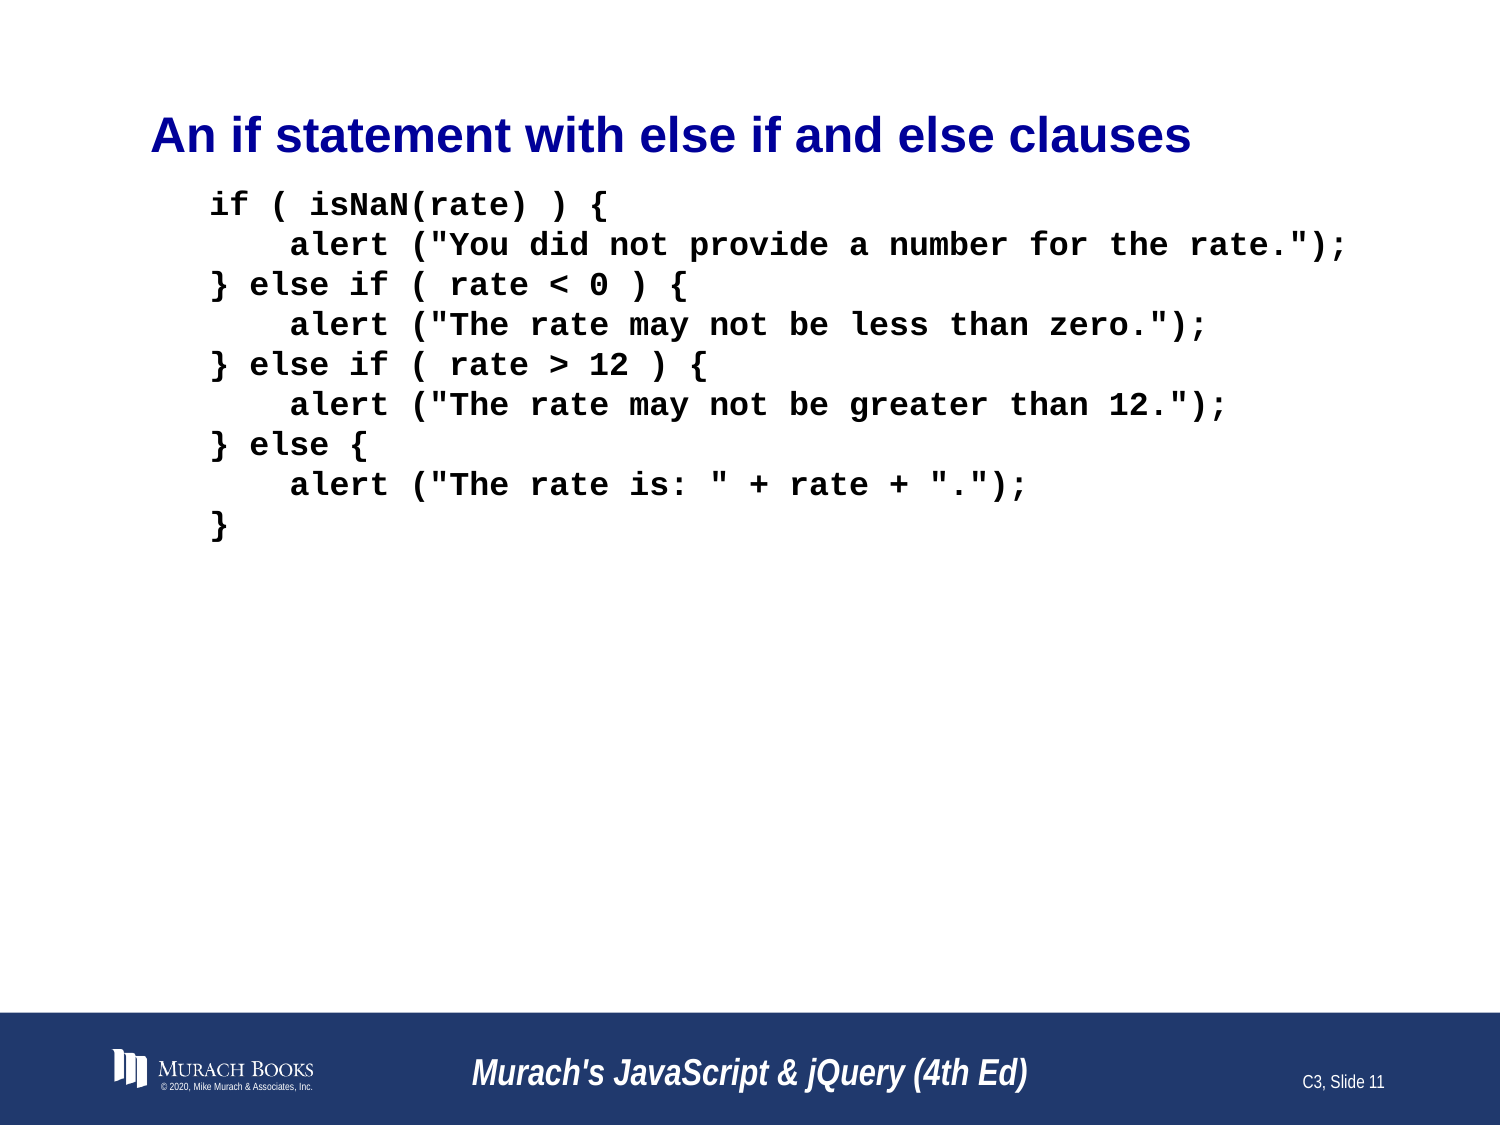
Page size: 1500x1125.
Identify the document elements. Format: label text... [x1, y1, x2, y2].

list if ( isNaN(rate) ) { alert ("You did not provide a number for the rate."); } else if ( rate < 0 ) { alert ("The rate may not be less than zero."); } else if ( rate > 12 ) { alert ("The rate may not be greater than 12."); } else { alert ("The rate is: " + rate + "."); } [137, 174, 1375, 975]
slide_number C3, Slide 11 [1087, 1025, 1400, 1100]
slide_number Murach's JavaScript & jQuery (4th Ed) [463, 1025, 1050, 1100]
title An if statement with else if and else clauses [150, 102, 1350, 164]
footer © 2020, Mike Murach & Associates, Inc. [12, 1025, 463, 1100]
